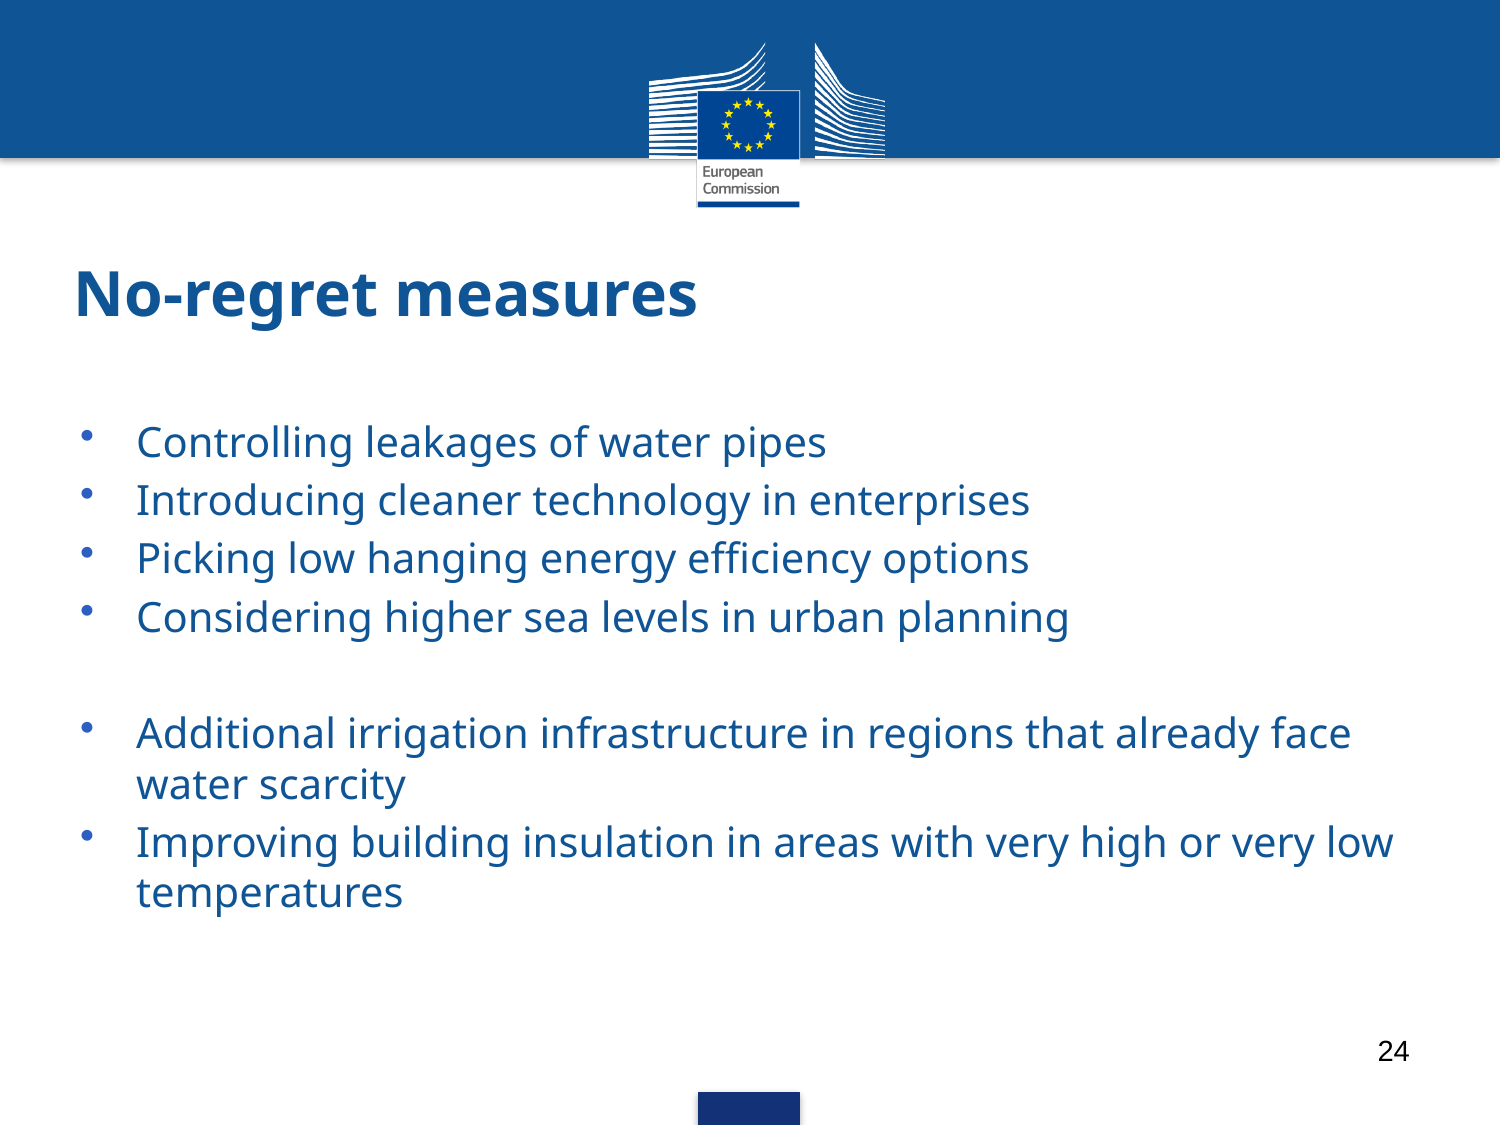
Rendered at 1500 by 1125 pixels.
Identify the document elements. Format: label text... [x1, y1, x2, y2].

picture [649, 42, 885, 190]
list Controlling leakages of water pipes Introducing cleaner technology in enterprises Picking low hanging energy efficiency options Considering higher sea levels in urban planning Additional irrigation infrastructure in regions that already face water scarcity Improving building insulation in areas with very high or very low temperatures [64, 407, 1476, 1062]
title No-regret measures [0, 190, 1361, 394]
slide_number 24 [1074, 1024, 1426, 1103]
